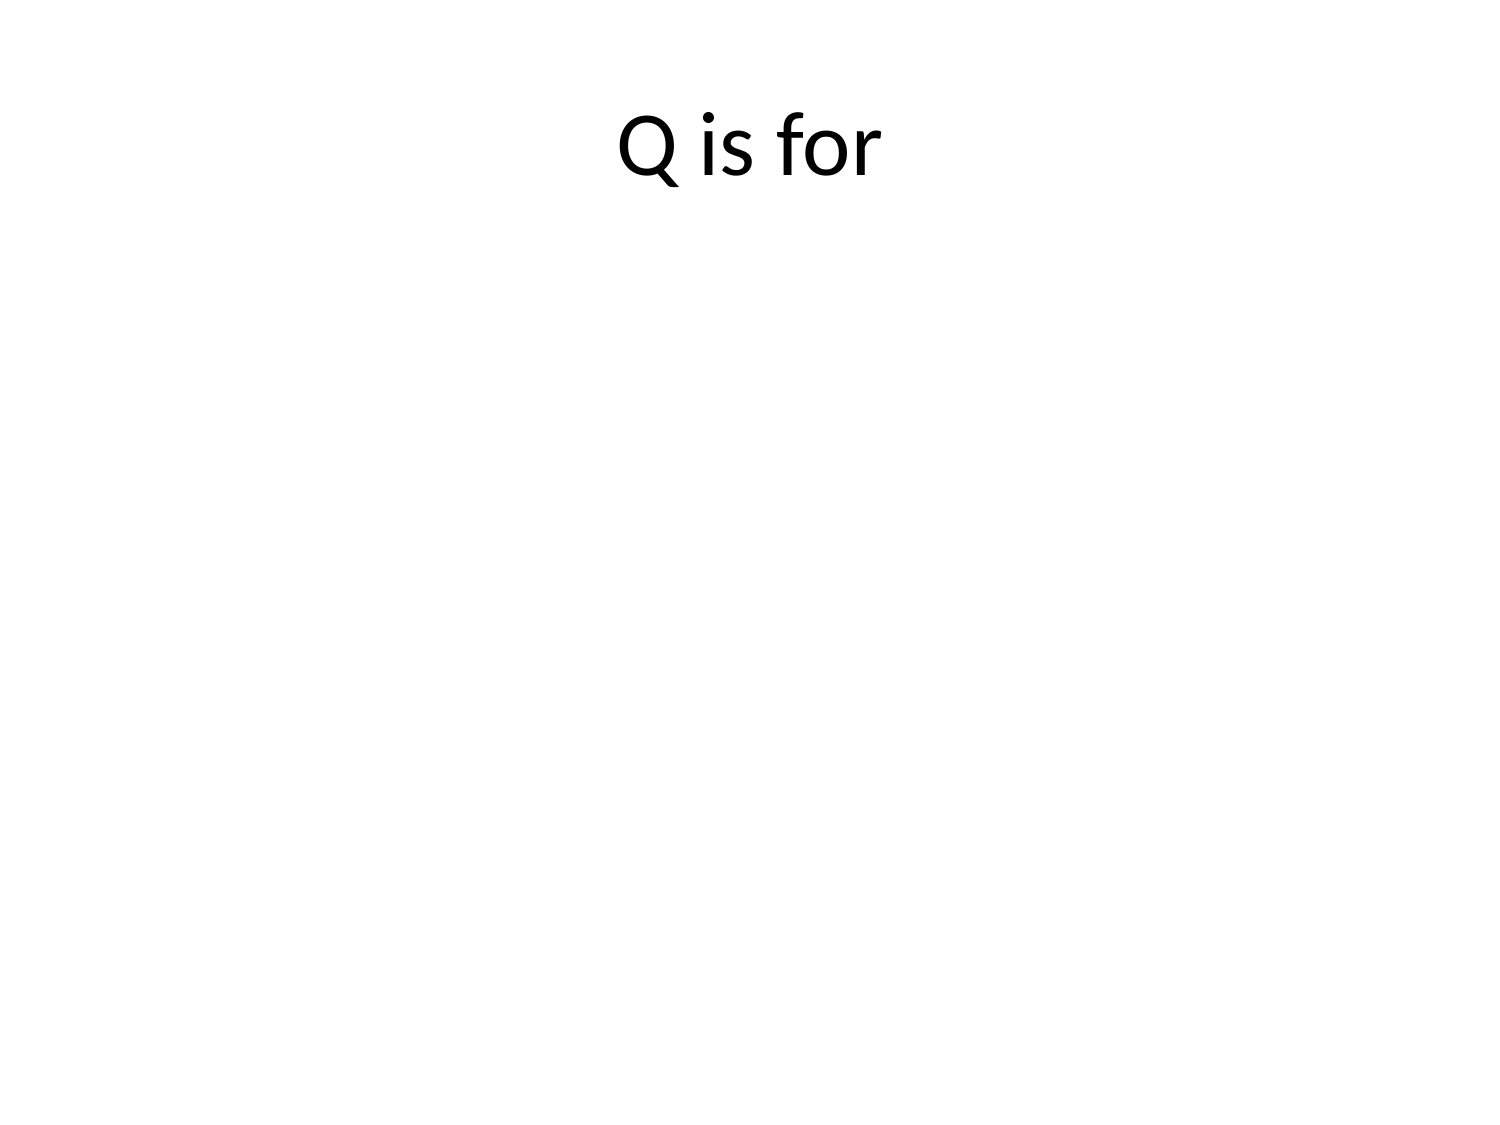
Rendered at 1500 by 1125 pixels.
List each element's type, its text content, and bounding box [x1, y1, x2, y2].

title Q is for [75, 45, 1425, 233]
